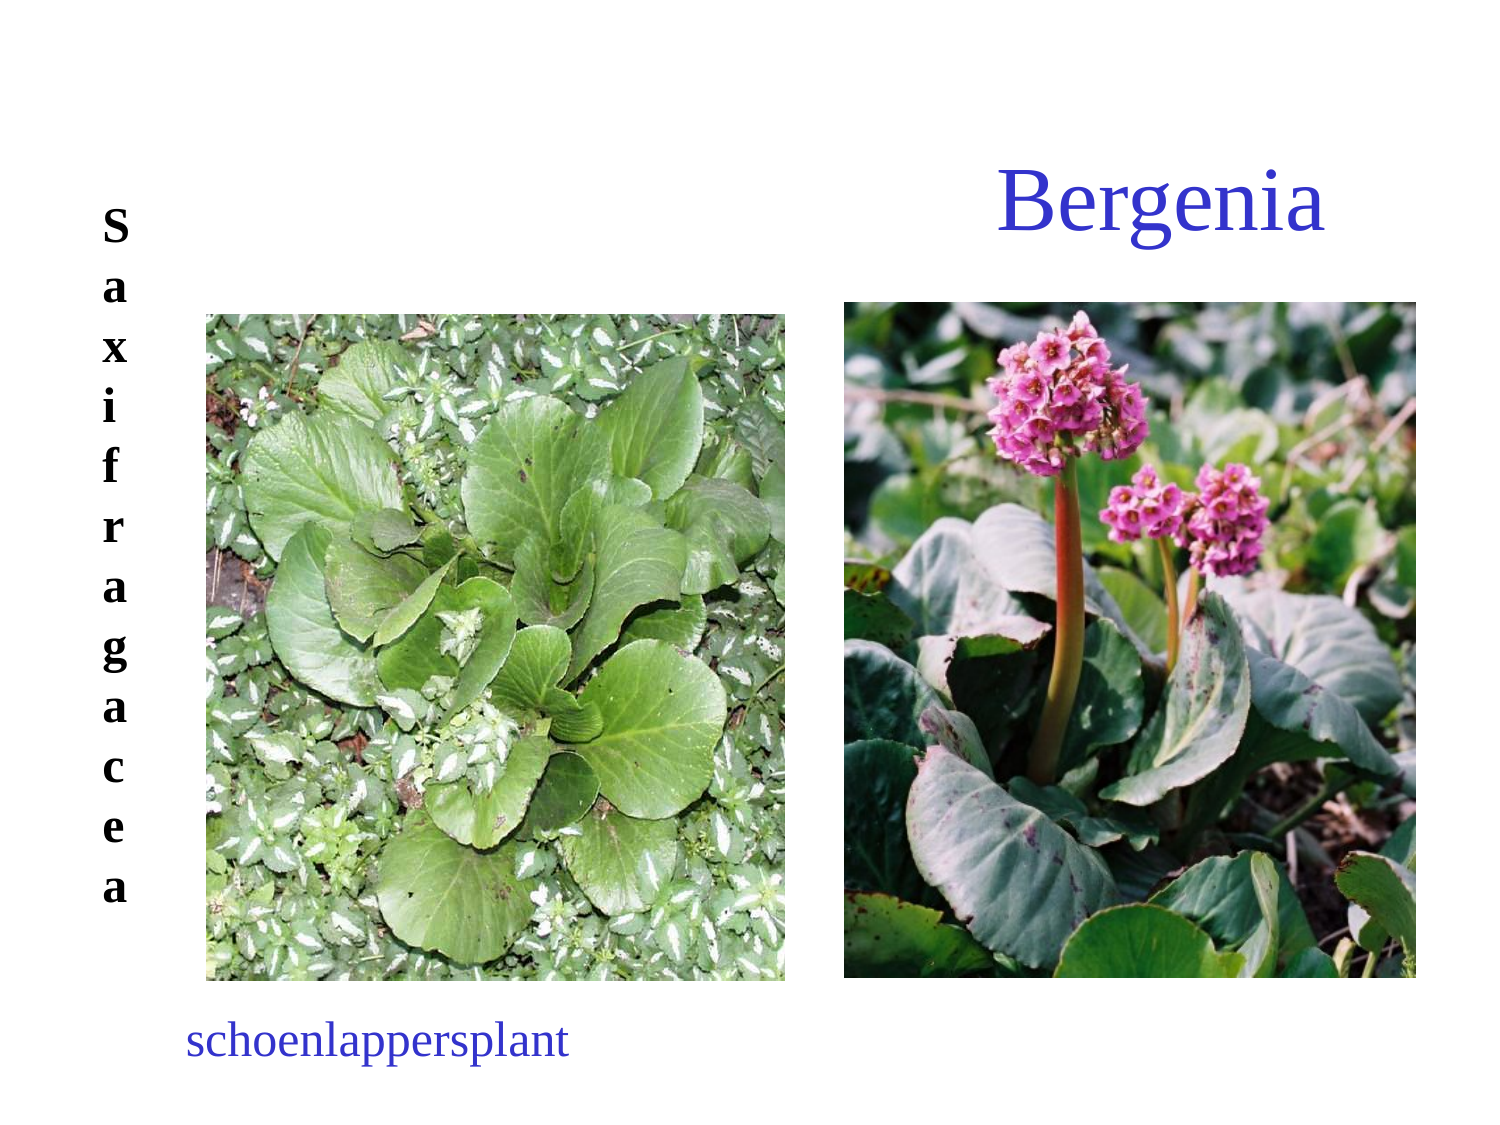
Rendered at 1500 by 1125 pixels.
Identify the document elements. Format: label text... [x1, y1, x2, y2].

title Bergenia [112, 99, 1388, 288]
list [206, 314, 785, 981]
text_box Saxi fragacea [87, 184, 150, 920]
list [844, 302, 1416, 978]
text_box schoenlappersplant [171, 999, 1234, 1075]
